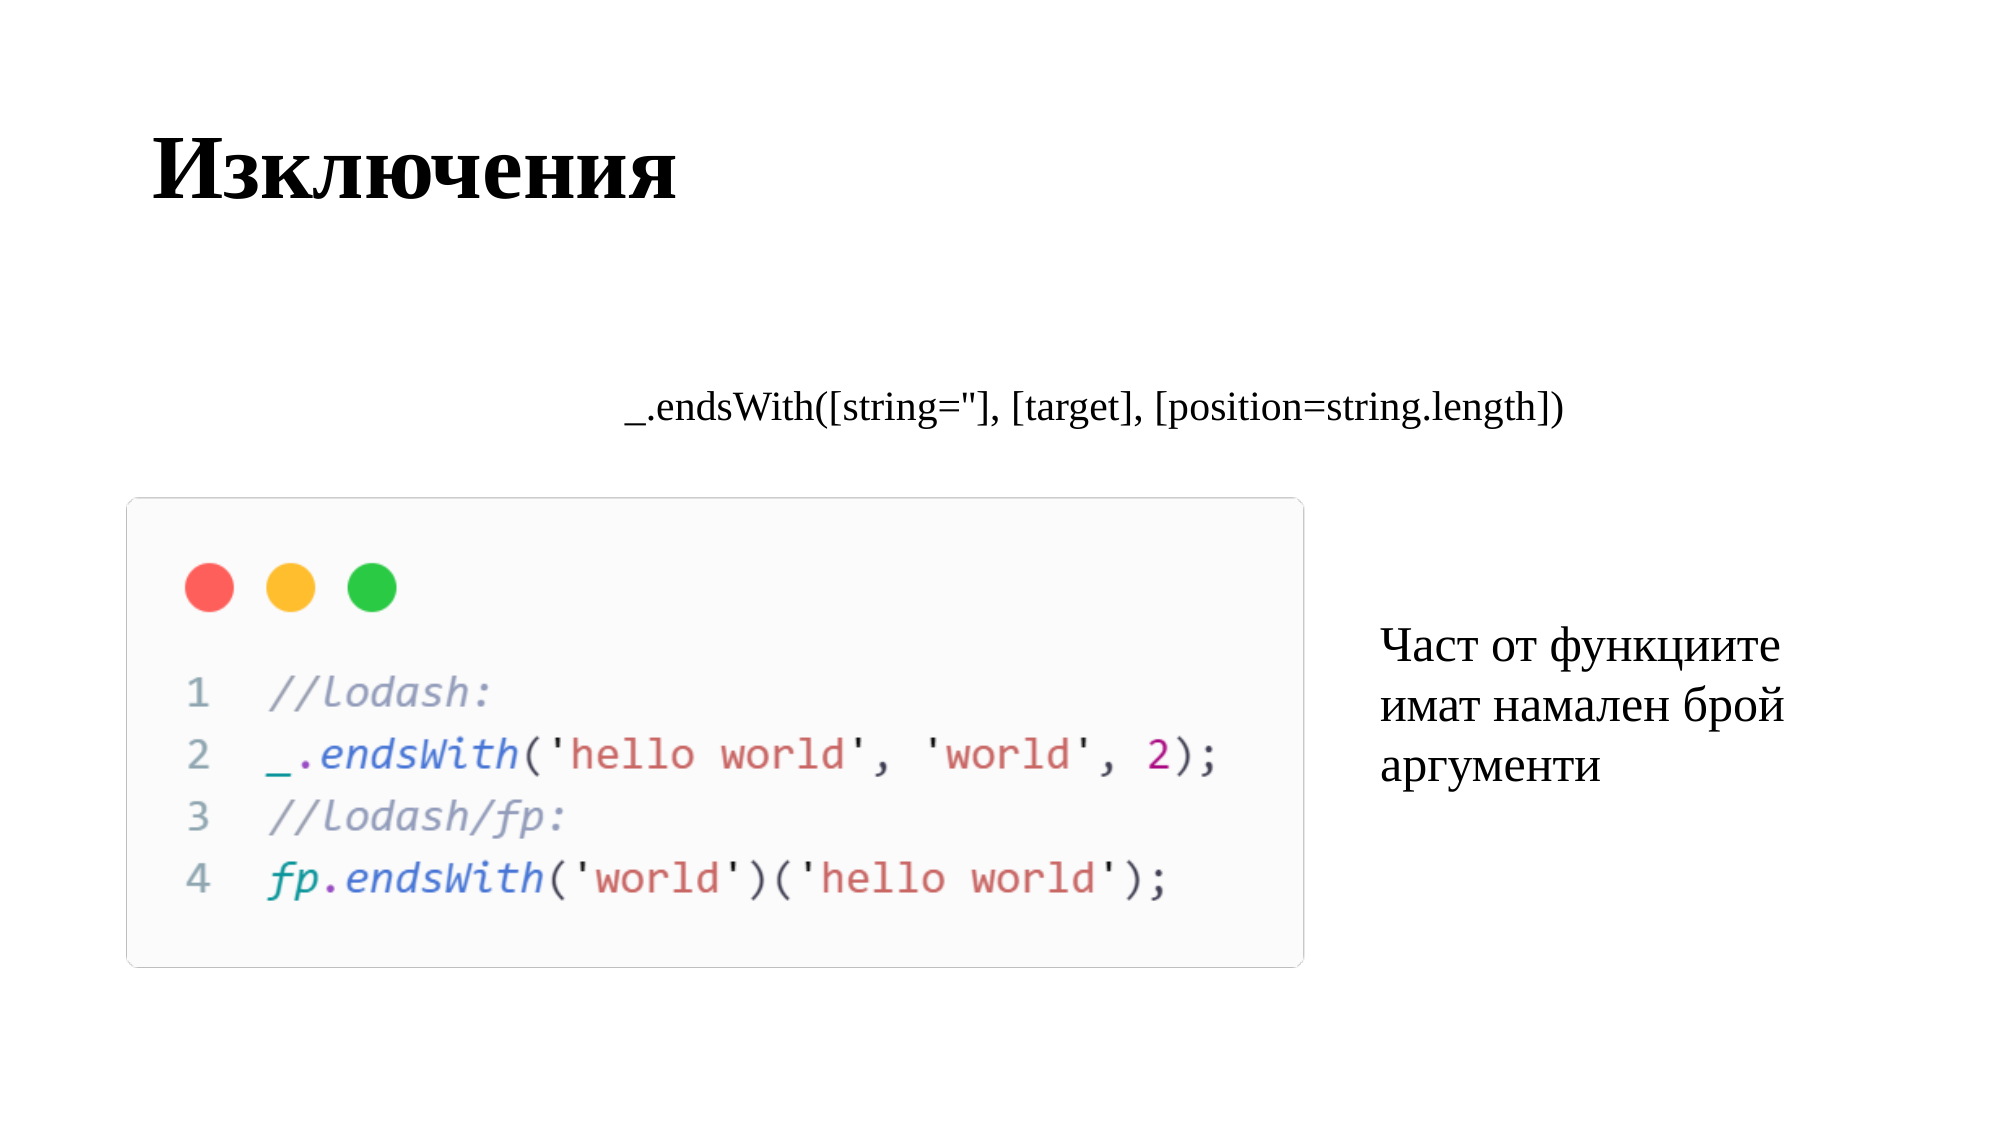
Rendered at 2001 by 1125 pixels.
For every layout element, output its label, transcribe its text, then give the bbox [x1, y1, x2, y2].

title Изключения [137, 59, 1863, 278]
text_box Част от функциите имат намален брой аргументи [1431, 604, 1807, 799]
picture [0, 371, 1431, 1095]
text_box _.endsWith([string=''], [target], [position=string.length]) [1431, 371, 1958, 481]
